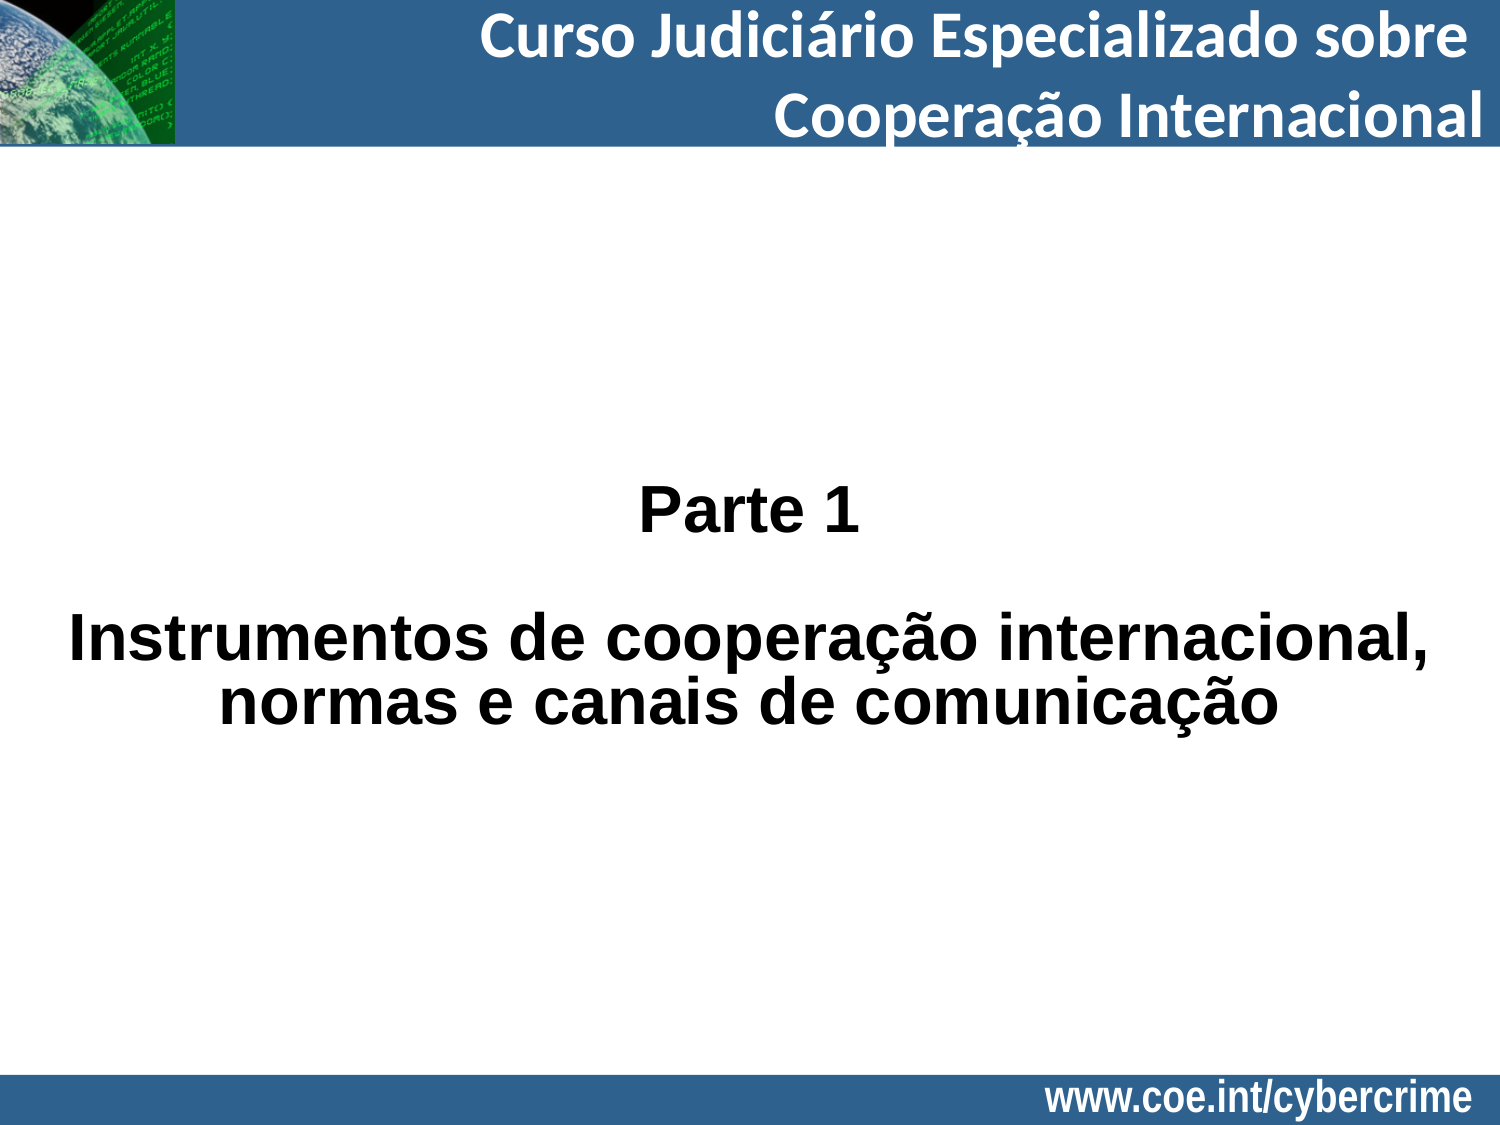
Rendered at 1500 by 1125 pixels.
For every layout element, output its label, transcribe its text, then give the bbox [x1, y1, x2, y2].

text_box Curso Judiciário Especializado sobre Cooperação Internacional [177, 0, 1500, 149]
text_box [0, 1073, 1030, 1125]
text_box www.coe.int/cybercrime [1030, 1059, 1500, 1125]
text_box Parte 1 Instrumentos de cooperação internacional, normas e canais de comunicação [50, 473, 1450, 745]
picture [0, 0, 175, 144]
